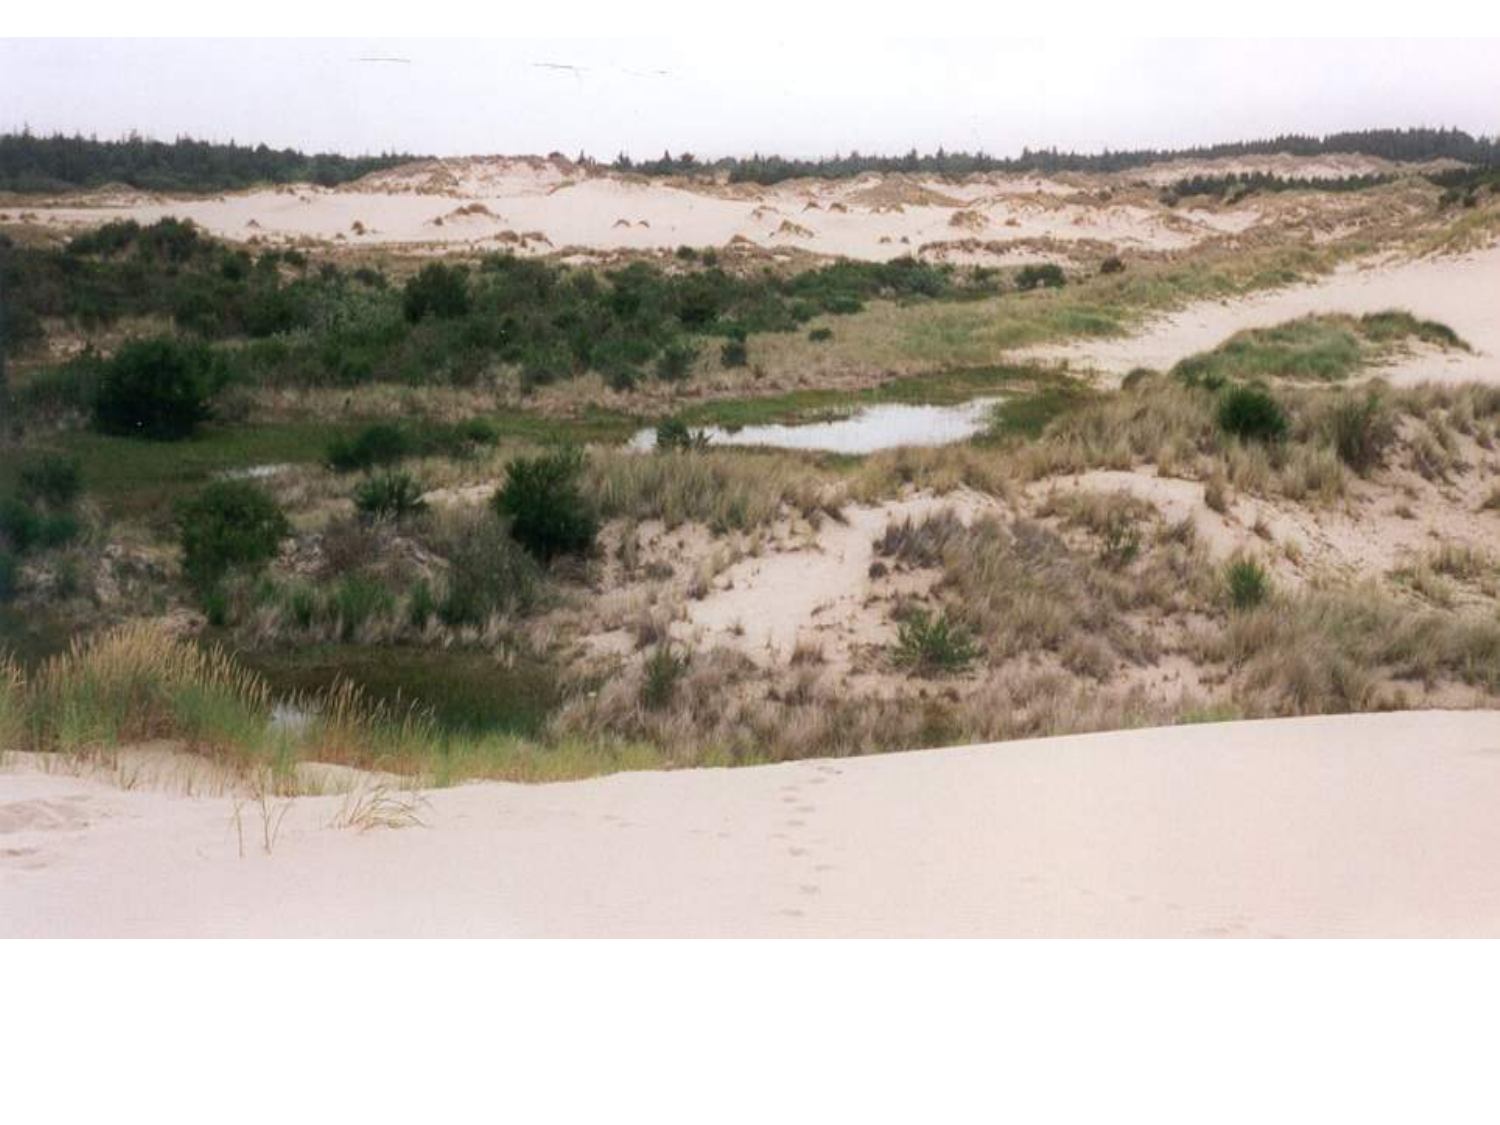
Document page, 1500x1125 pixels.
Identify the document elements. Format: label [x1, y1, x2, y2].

picture [0, 37, 1500, 939]
